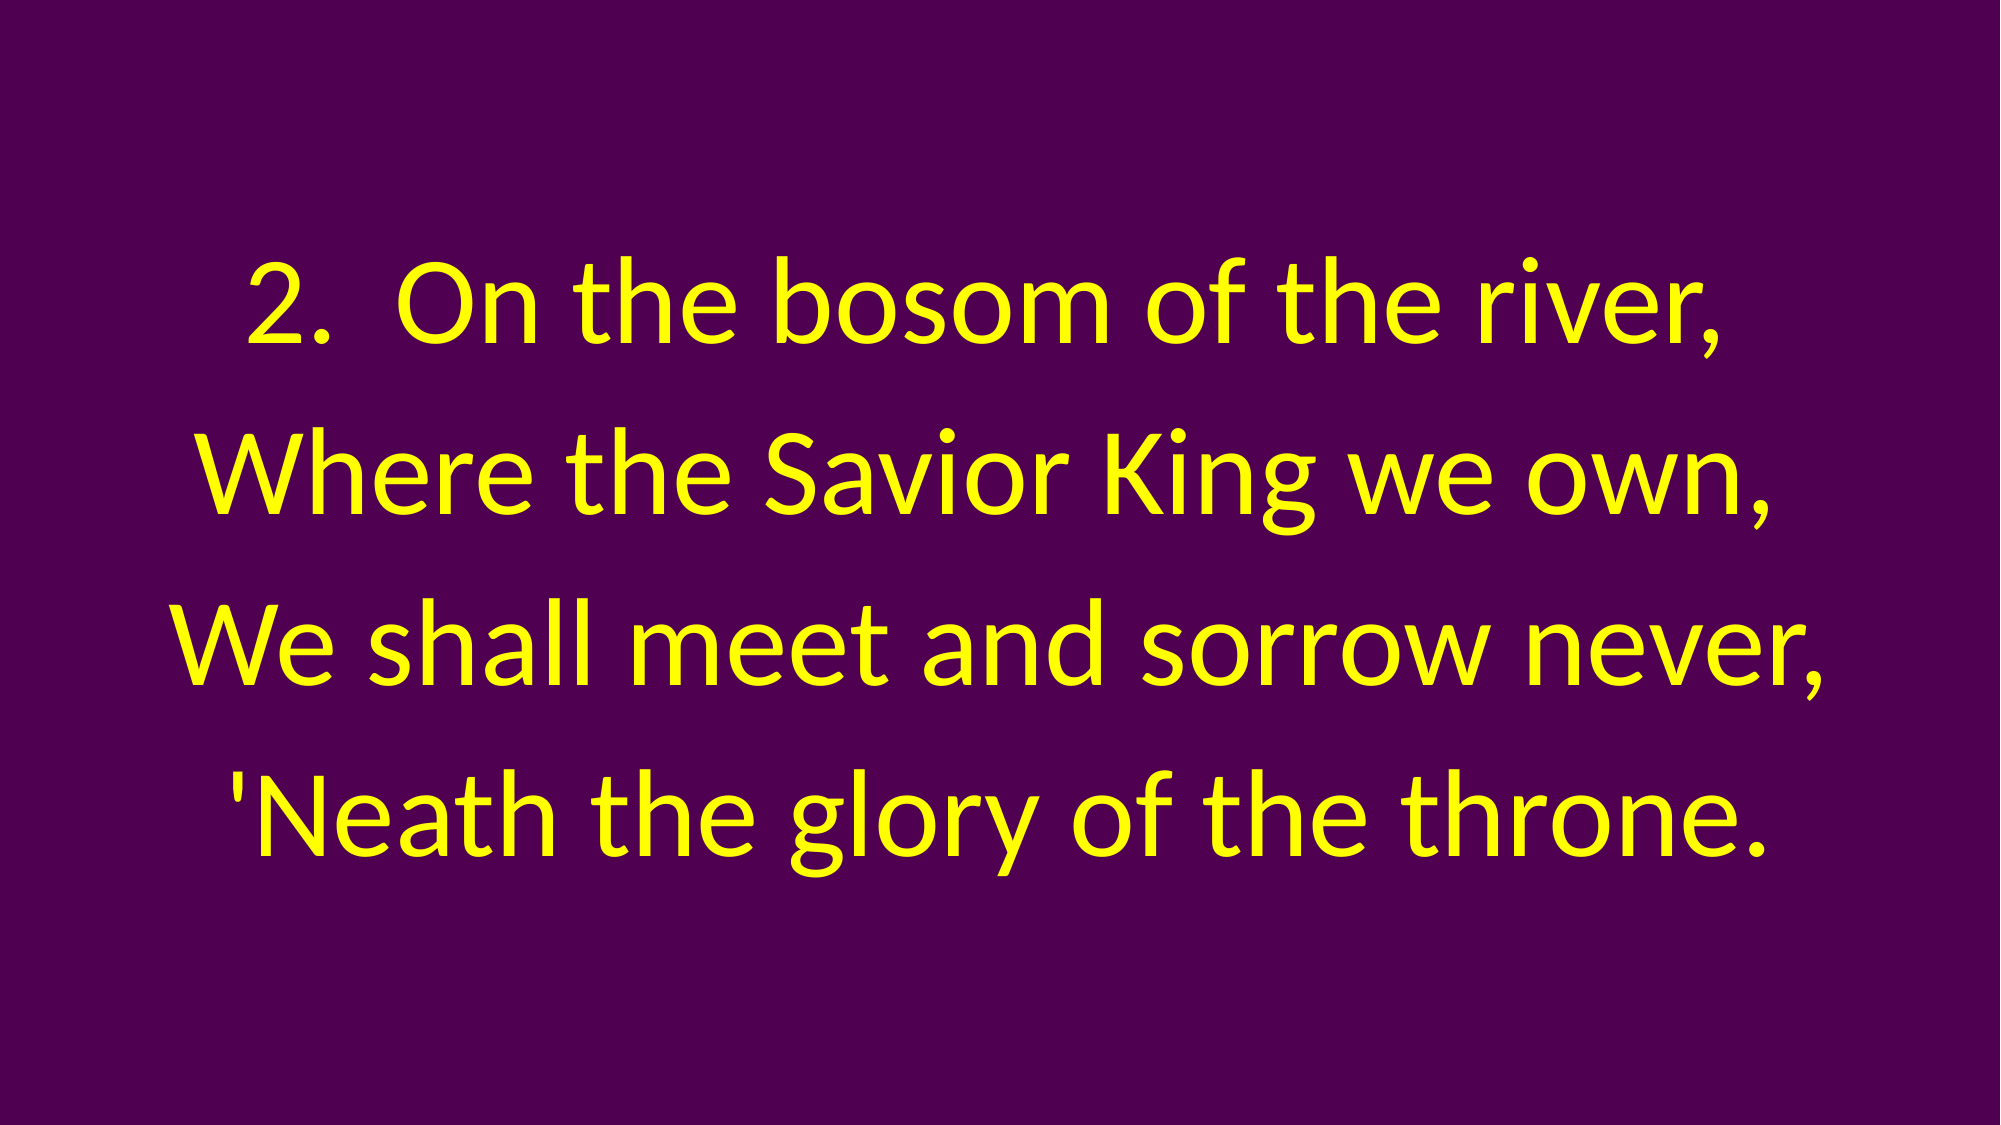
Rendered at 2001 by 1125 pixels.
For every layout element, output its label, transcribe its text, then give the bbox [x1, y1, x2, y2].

text_box 2. On the bosom of the river, Where the Savior King we own, We shall meet and sorrow never, 'Neath the glory of the throne. [0, 190, 2000, 889]
